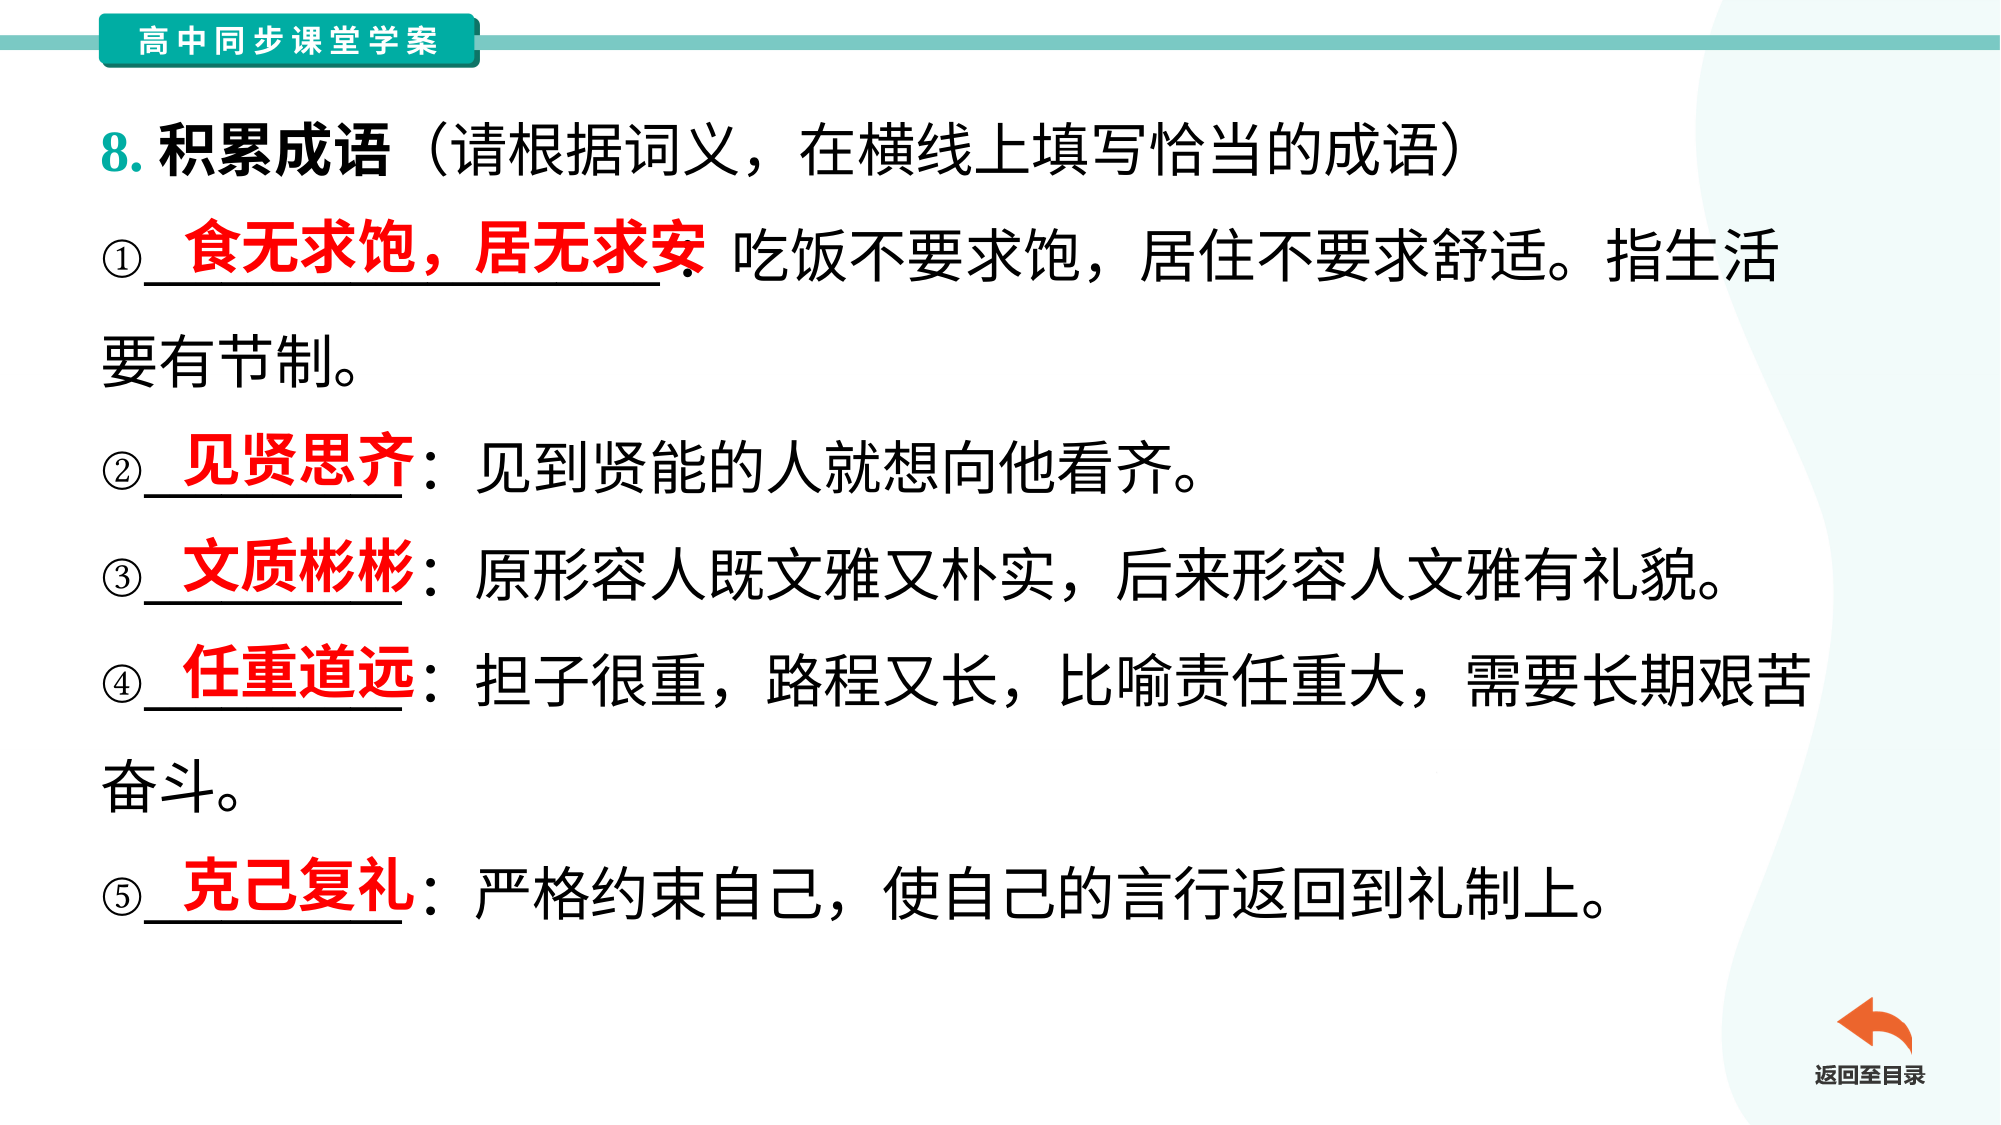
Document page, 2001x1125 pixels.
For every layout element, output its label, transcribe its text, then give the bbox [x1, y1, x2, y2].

text_box 见贤思齐 [160, 390, 438, 493]
text_box 8.积累成语（请根据词义，在横线上填写恰当的成语） ①____________________：吃饭不要求饱，居住不要求舒适。指生活 要有节制。 ②__________：见到贤能的人就想向他看齐。 ③__________：原形容人既文雅又朴实，后来形容人文雅有礼貌。 ④__________：担子很重，路程又长，比喻责任重大，需要长期艰苦 奋斗。 ⑤__________：严格约束自己，使自己的言行返回到礼制上。 [100, 76, 1899, 927]
text_box 克己复礼 [160, 815, 438, 918]
picture [0, 0, 2000, 1125]
text_box 食无求饱，居无求安 [160, 178, 731, 281]
text_box 文质彬彬 [160, 496, 438, 599]
text_box 任重道远 [160, 603, 438, 706]
